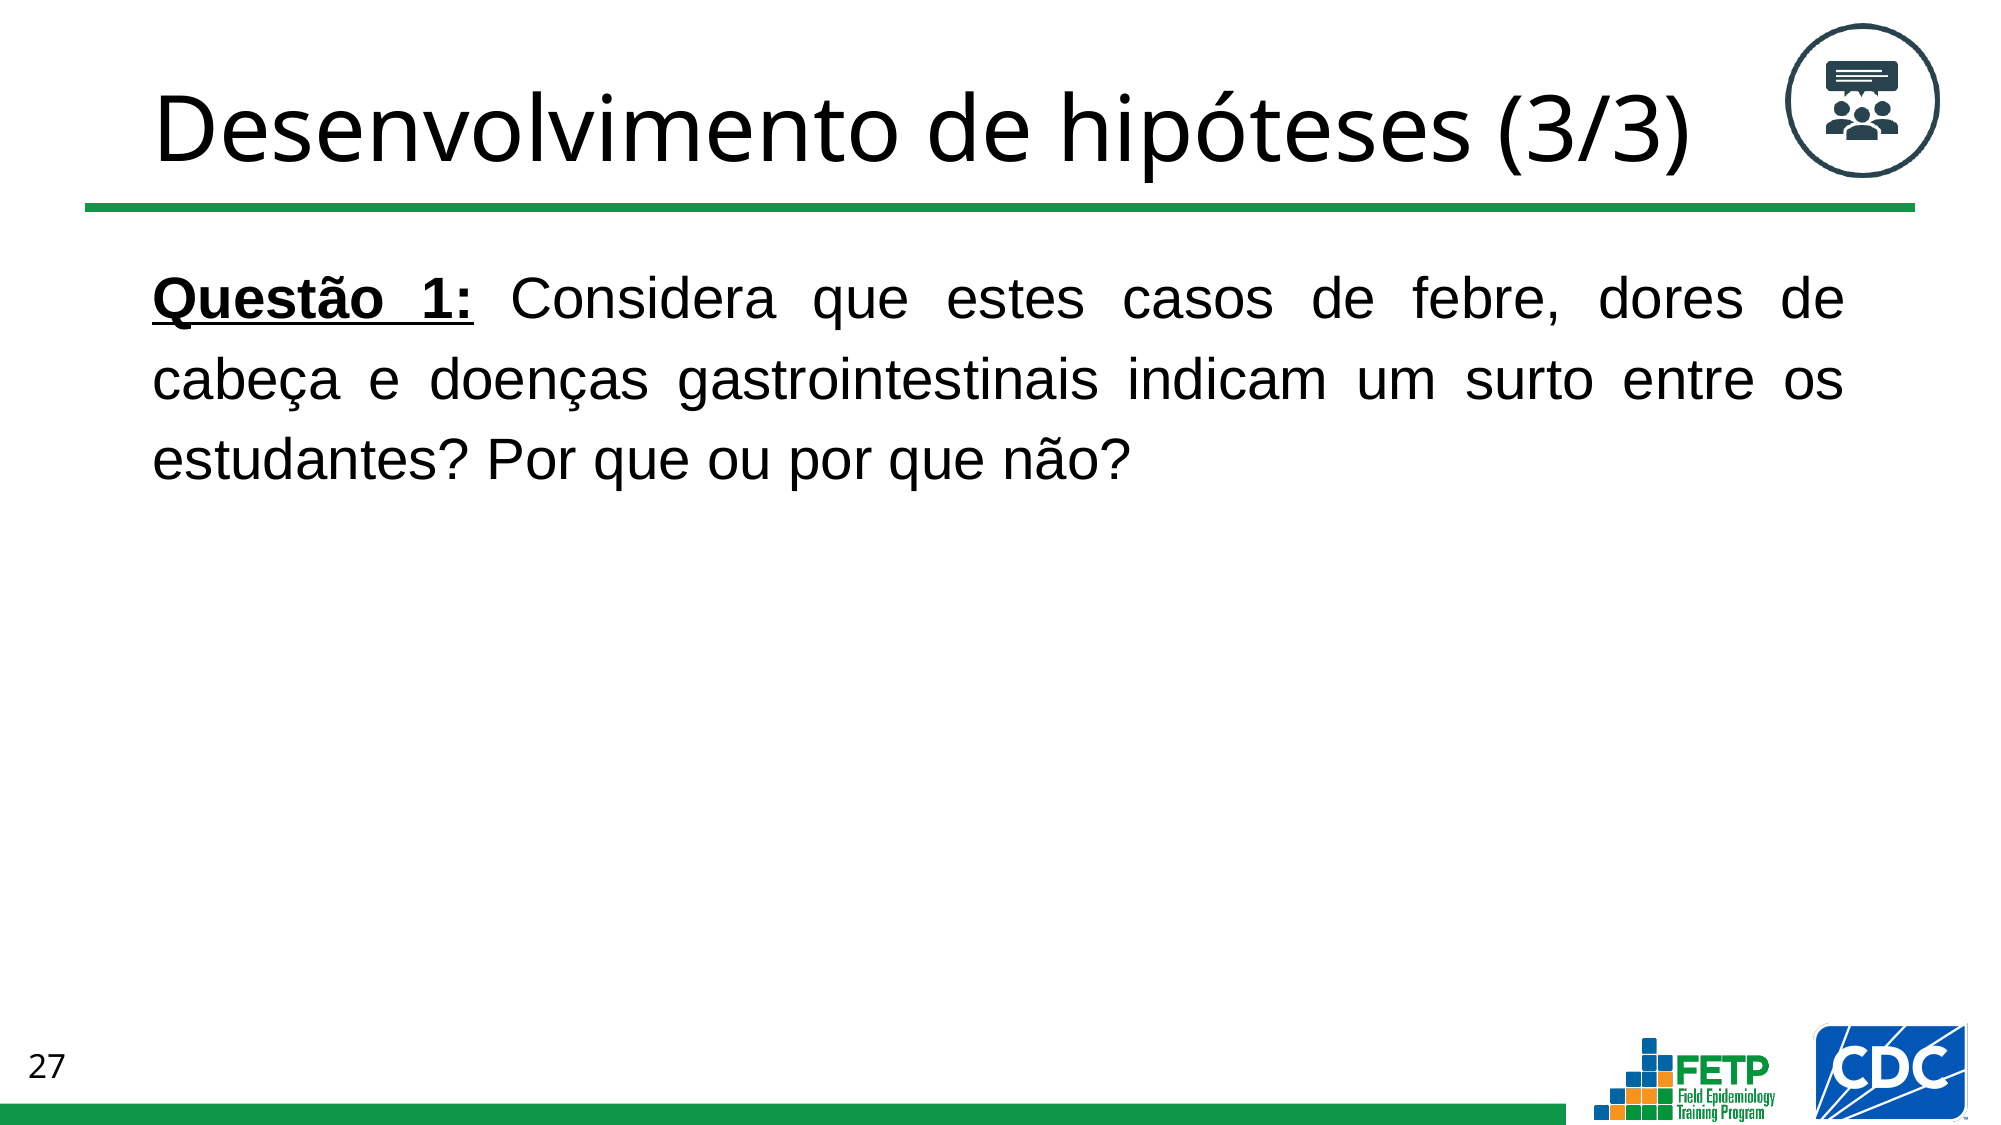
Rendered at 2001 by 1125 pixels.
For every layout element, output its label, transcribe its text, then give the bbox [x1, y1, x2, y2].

list Questão 1: Considera que estes casos de febre, dores de cabeça e doenças gastrointestinais indicam um surto entre os estudantes? Por que ou por que não? [137, 242, 1863, 1004]
title Desenvolvimento de hipóteses (3/3) [137, 75, 1738, 207]
picture [1813, 1023, 1968, 1122]
picture [1785, 23, 1940, 178]
picture [1594, 1038, 1775, 1122]
